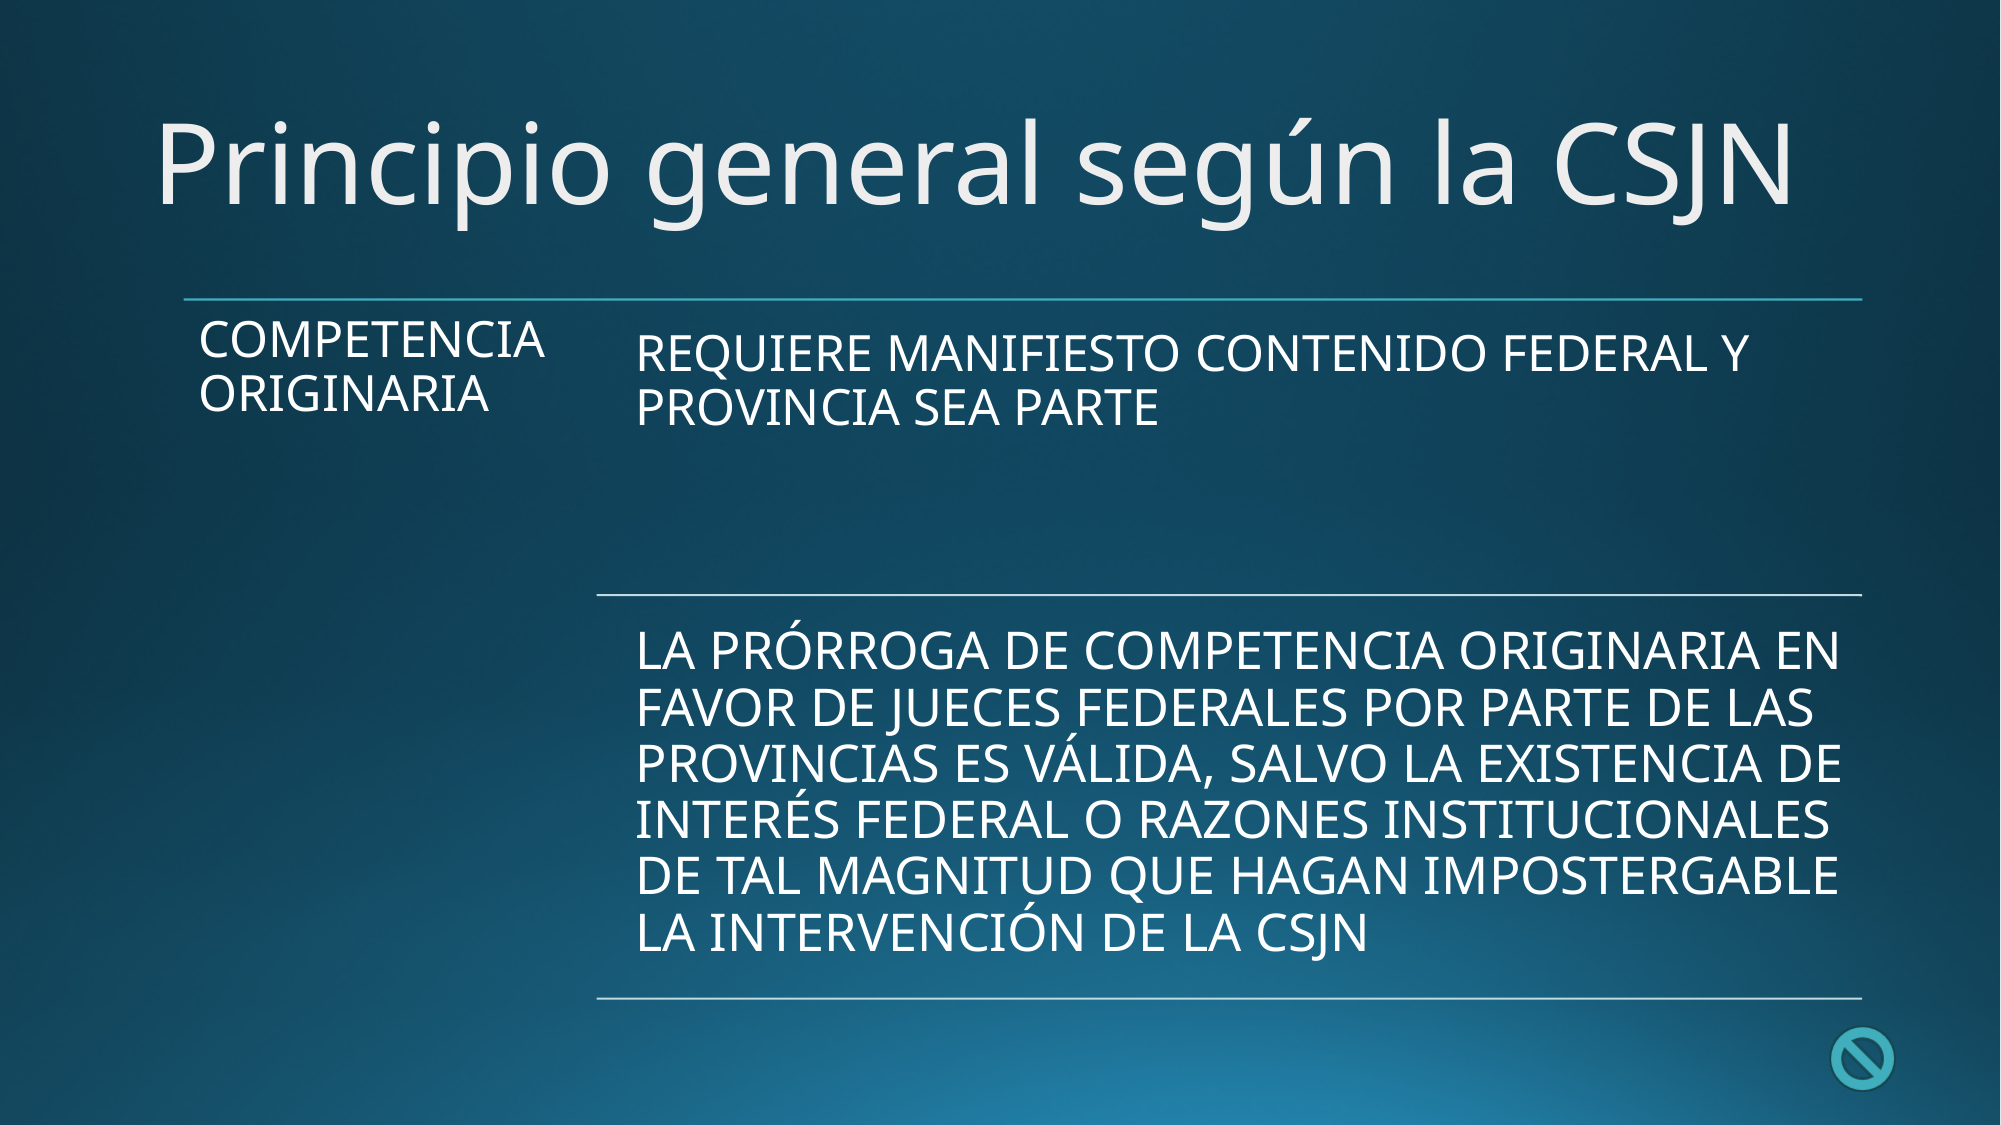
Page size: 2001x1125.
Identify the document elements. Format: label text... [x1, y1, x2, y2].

picture [0, 0, 2001, 1125]
title Principio general según la CSJN [137, 59, 1863, 278]
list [183, 299, 1863, 1014]
